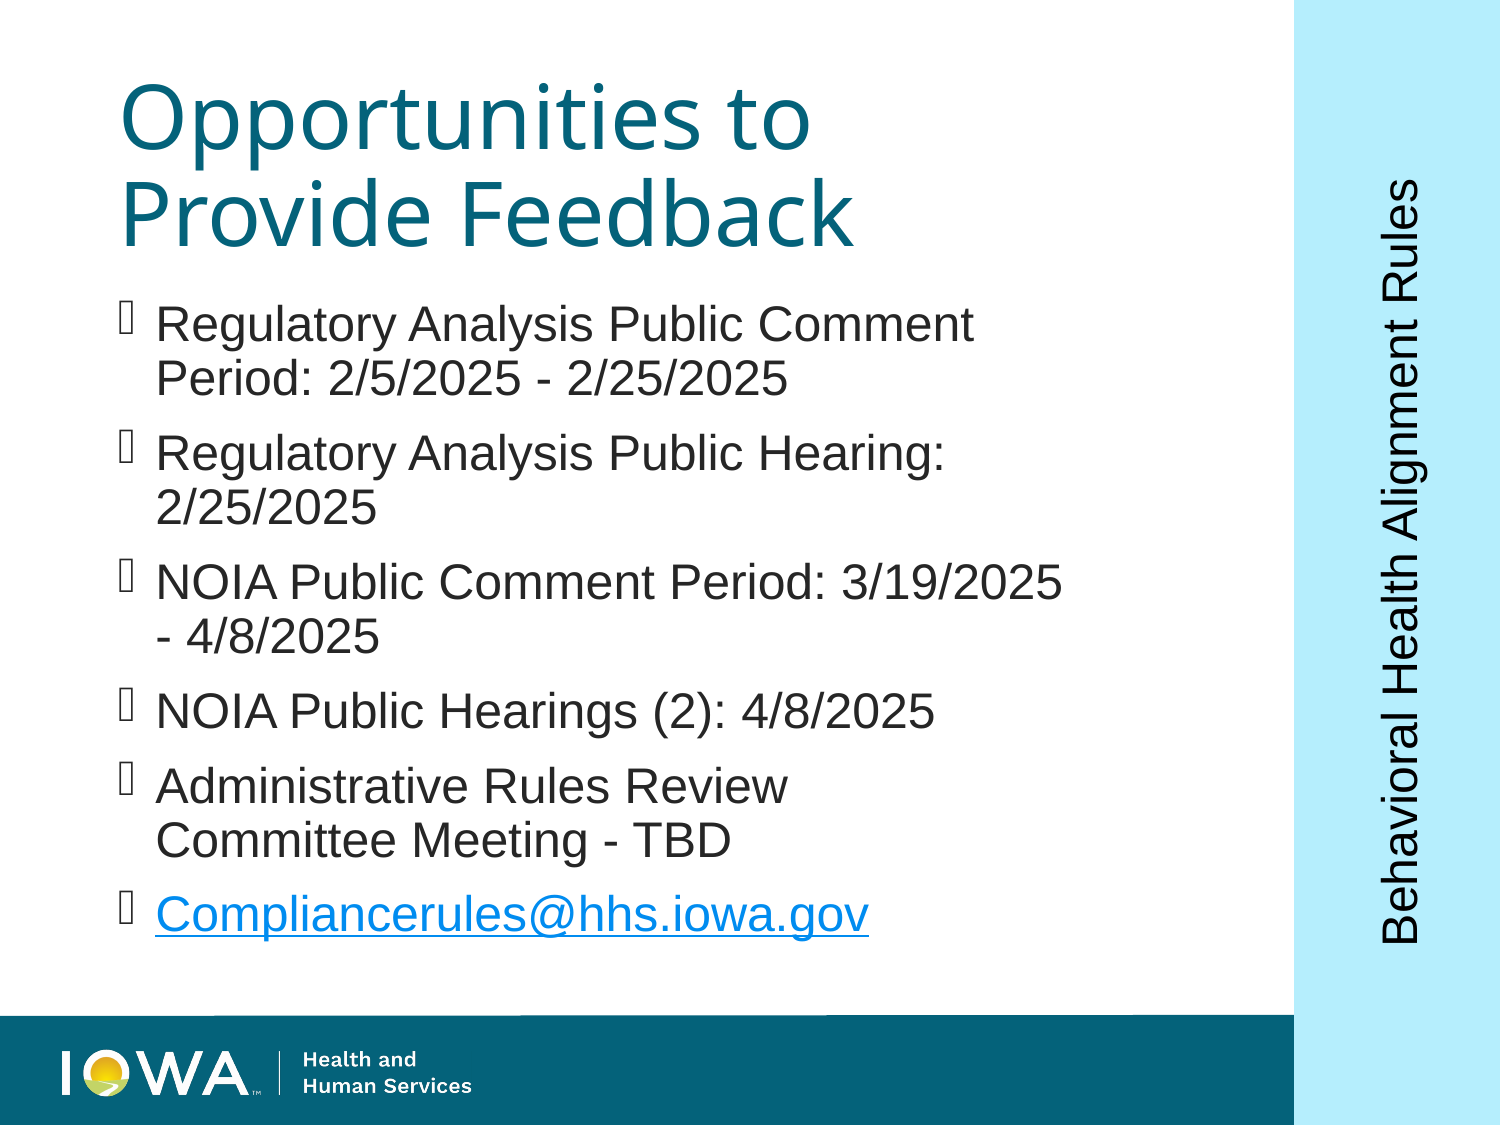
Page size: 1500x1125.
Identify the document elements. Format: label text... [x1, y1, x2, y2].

list Regulatory Analysis Public Comment Period: 2/5/2025 - 2/25/2025 Regulatory Analysis Public Hearing: 2/25/2025 NOIA Public Comment Period: 3/19/2025 - 4/8/2025 NOIA Public Hearings (2): 4/8/2025 Administrative Rules Review Committee Meeting - TBD Compliancerules@hhs.iowa.gov [102, 291, 1192, 1030]
picture [397, 1056, 401, 1066]
picture [350, 1053, 357, 1066]
picture [438, 1083, 446, 1092]
picture [333, 1083, 343, 1092]
picture [84, 1050, 129, 1096]
picture [137, 1052, 202, 1095]
picture [399, 1083, 408, 1092]
picture [305, 1079, 316, 1092]
picture [203, 1052, 248, 1095]
picture [463, 1083, 471, 1092]
picture [365, 1056, 370, 1066]
picture [320, 1083, 329, 1092]
picture [370, 1083, 375, 1092]
picture [305, 1053, 316, 1066]
picture [335, 1057, 342, 1066]
picture [450, 1083, 459, 1092]
picture [320, 1056, 329, 1066]
text_box Behavioral Health Alignment Rules [1294, 0, 1500, 1125]
picture [63, 1052, 69, 1095]
title Opportunities to Provide Feedback [103, 109, 1294, 327]
picture [385, 1079, 395, 1092]
picture [405, 1056, 410, 1066]
picture [355, 1083, 361, 1092]
picture [344, 1083, 349, 1092]
picture [383, 1057, 389, 1066]
picture [420, 1083, 426, 1092]
